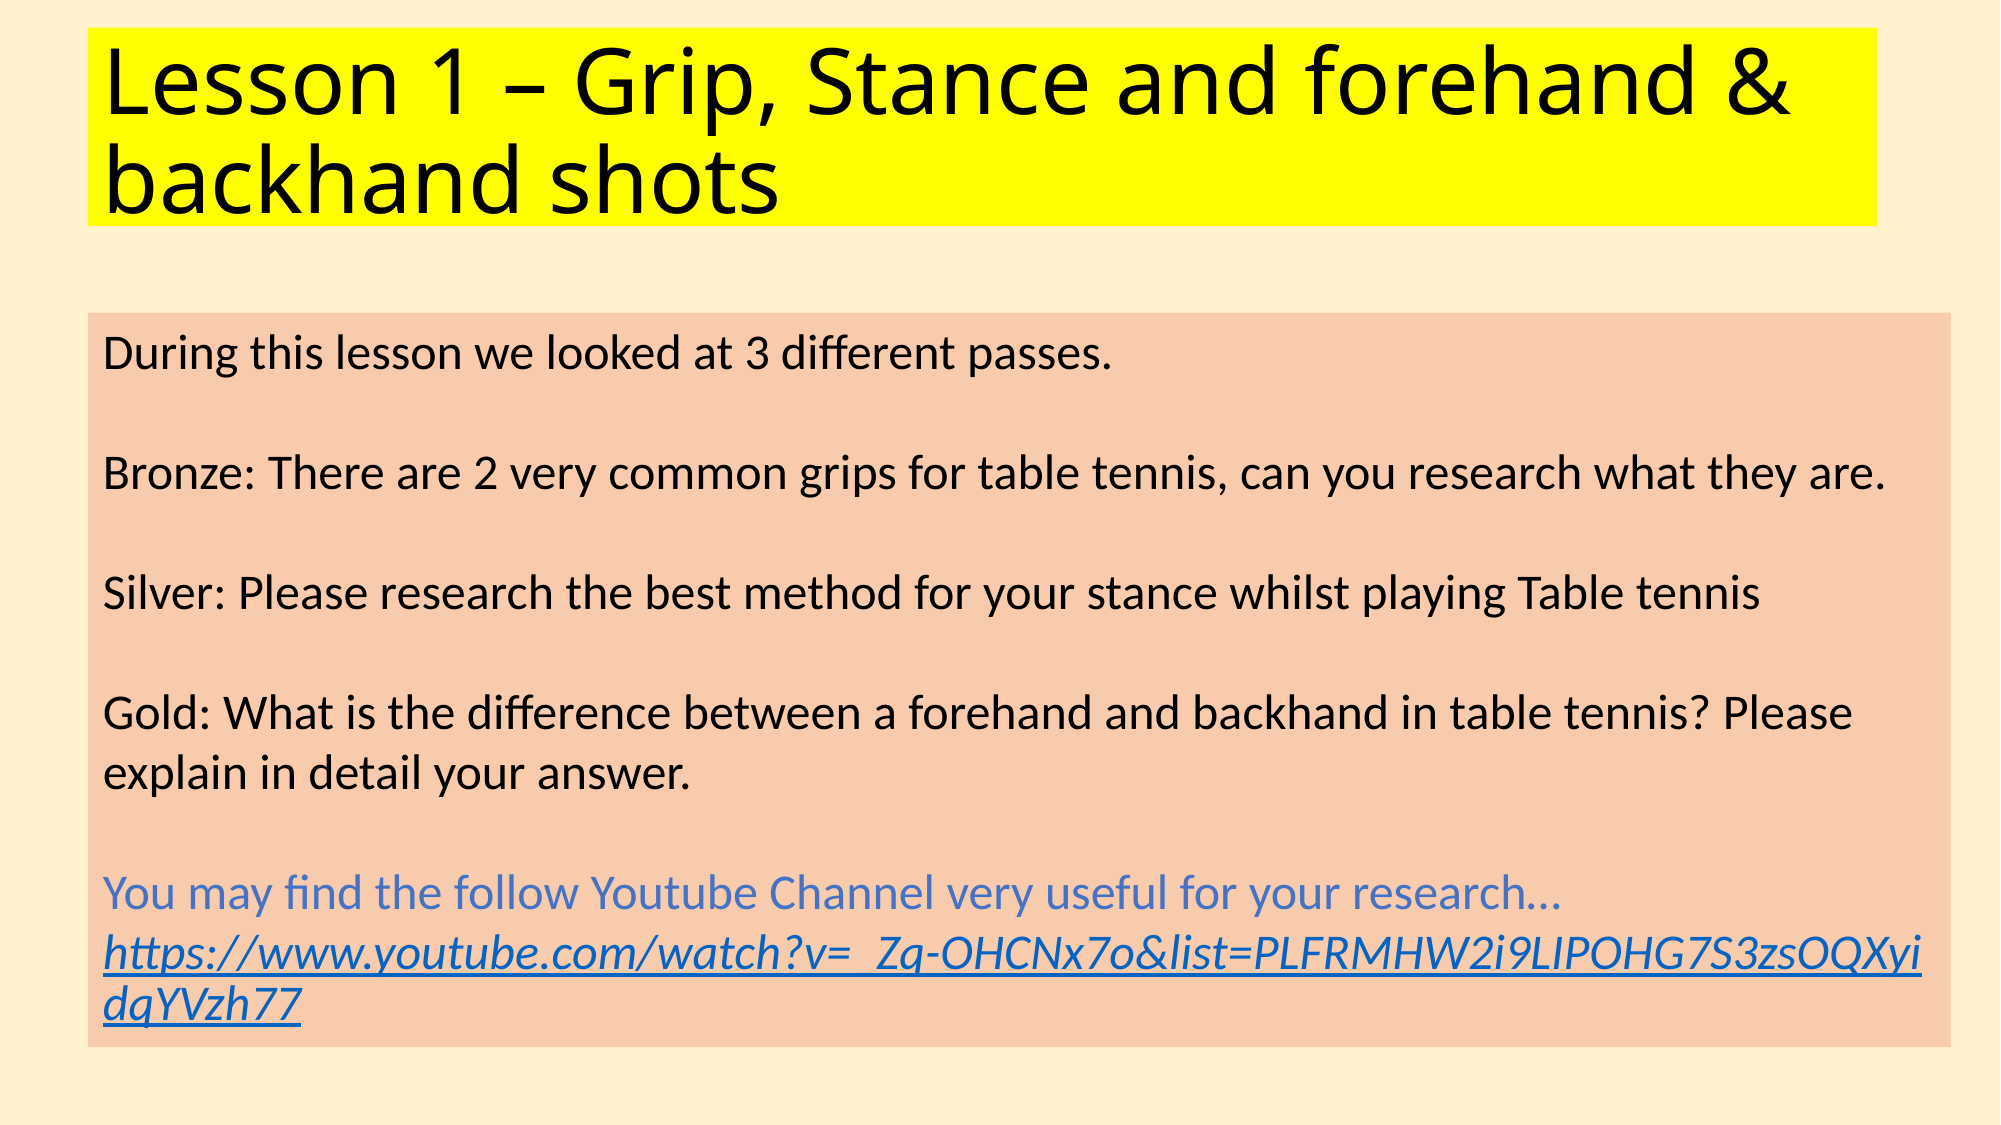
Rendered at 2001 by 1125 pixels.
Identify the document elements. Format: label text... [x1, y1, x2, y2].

text_box Lesson 1 – Grip, Stance and forehand & backhand shots [88, 27, 1877, 227]
text_box During this lesson we looked at 3 different passes. Bronze: There are 2 very common grips for table tennis, can you research what they are. Silver: Please research the best method for your stance whilst playing Table tennis Gold: What is the difference between a forehand and backhand in table tennis? Please explain in detail your answer. You may find the follow Youtube Channel very useful for your research… https://www.youtube.com/watch?v=_Zq-OHCNx7o&list=PLFRMHW2i9LIPOHG7S3zsOQXyidqYVzh77 [88, 312, 1951, 1048]
